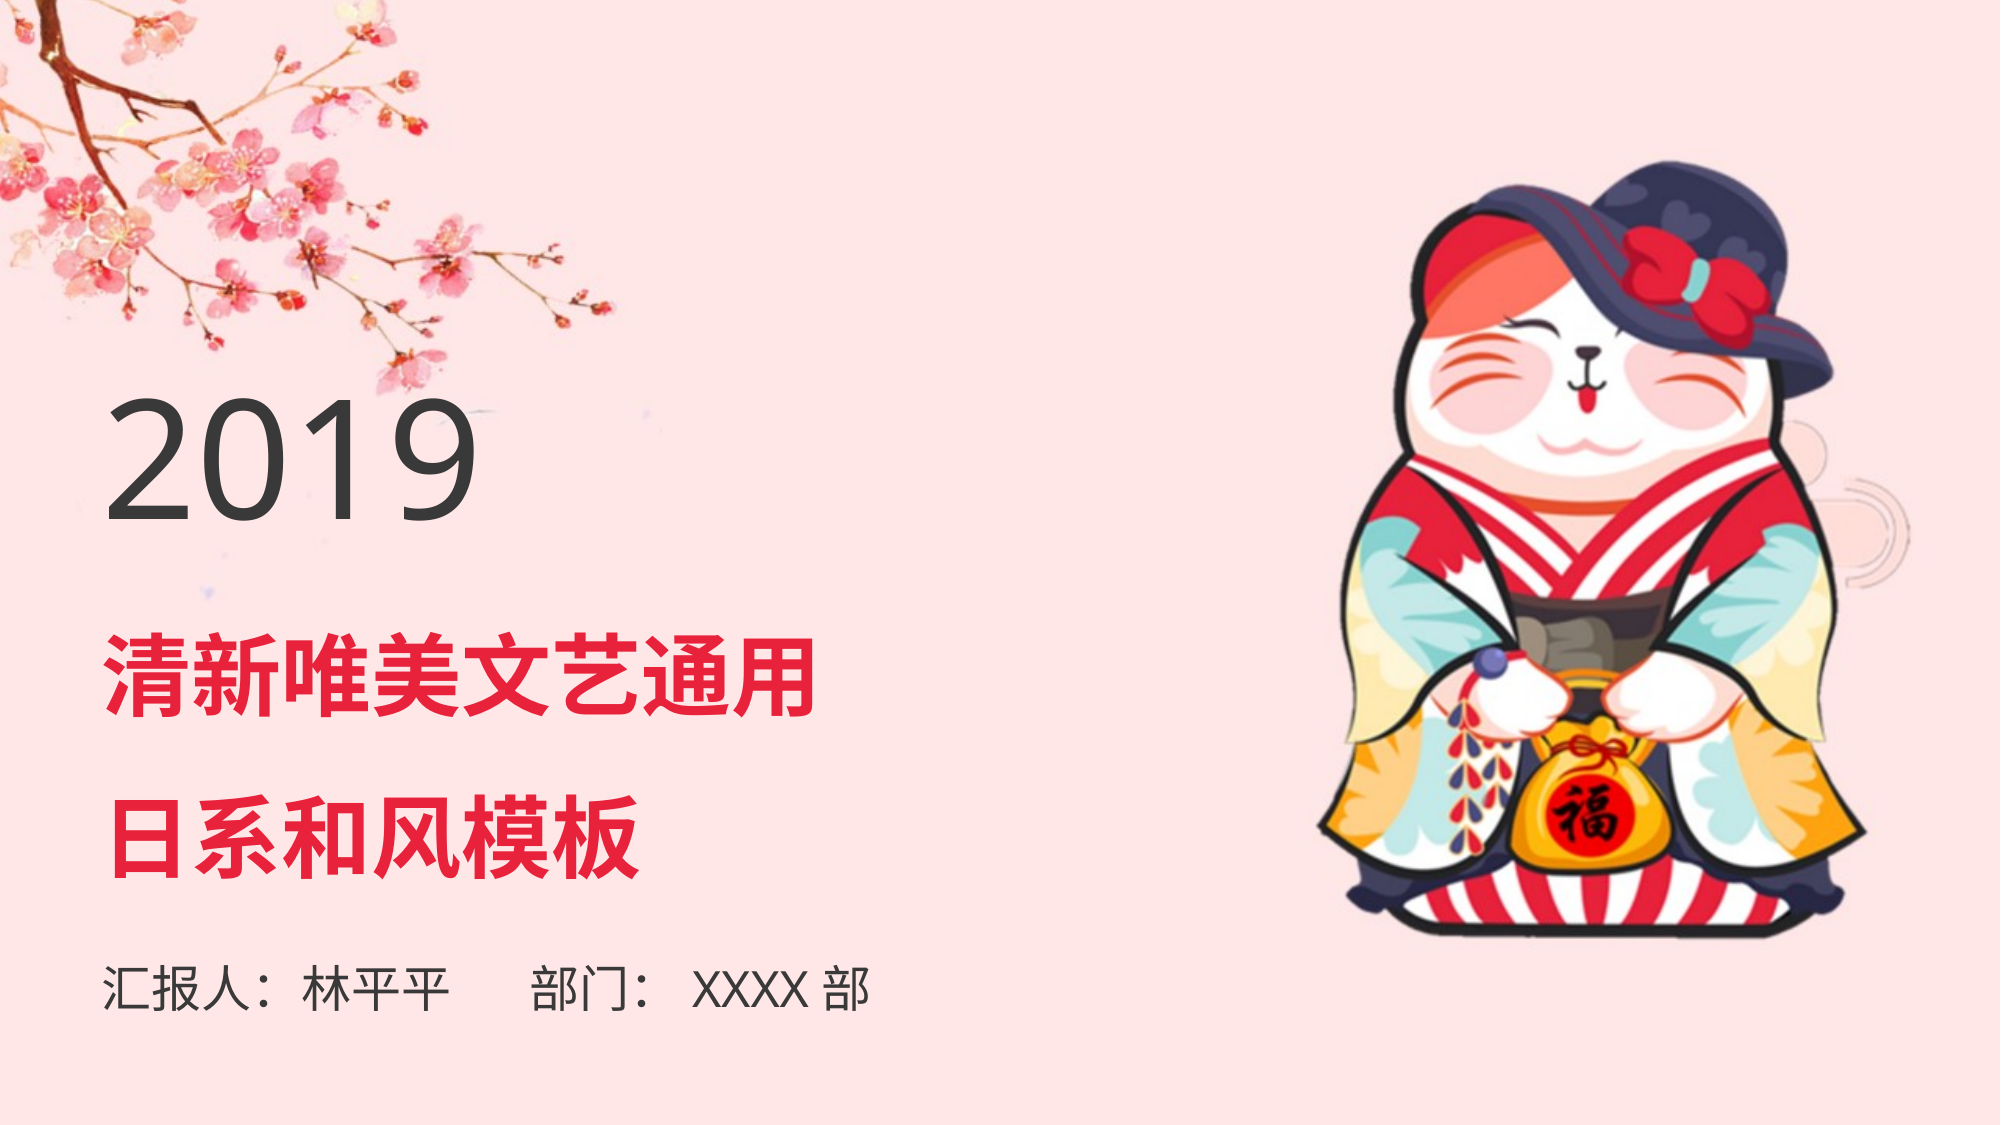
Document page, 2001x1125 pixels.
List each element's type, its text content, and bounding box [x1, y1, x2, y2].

title 清新唯美文艺通用 日系和风模板 [86, 556, 1278, 898]
picture [0, 0, 2000, 1125]
subtitle 汇报人：林平平 部门：XXXX部 [86, 919, 1278, 1026]
text_box 2019 [86, 345, 598, 561]
